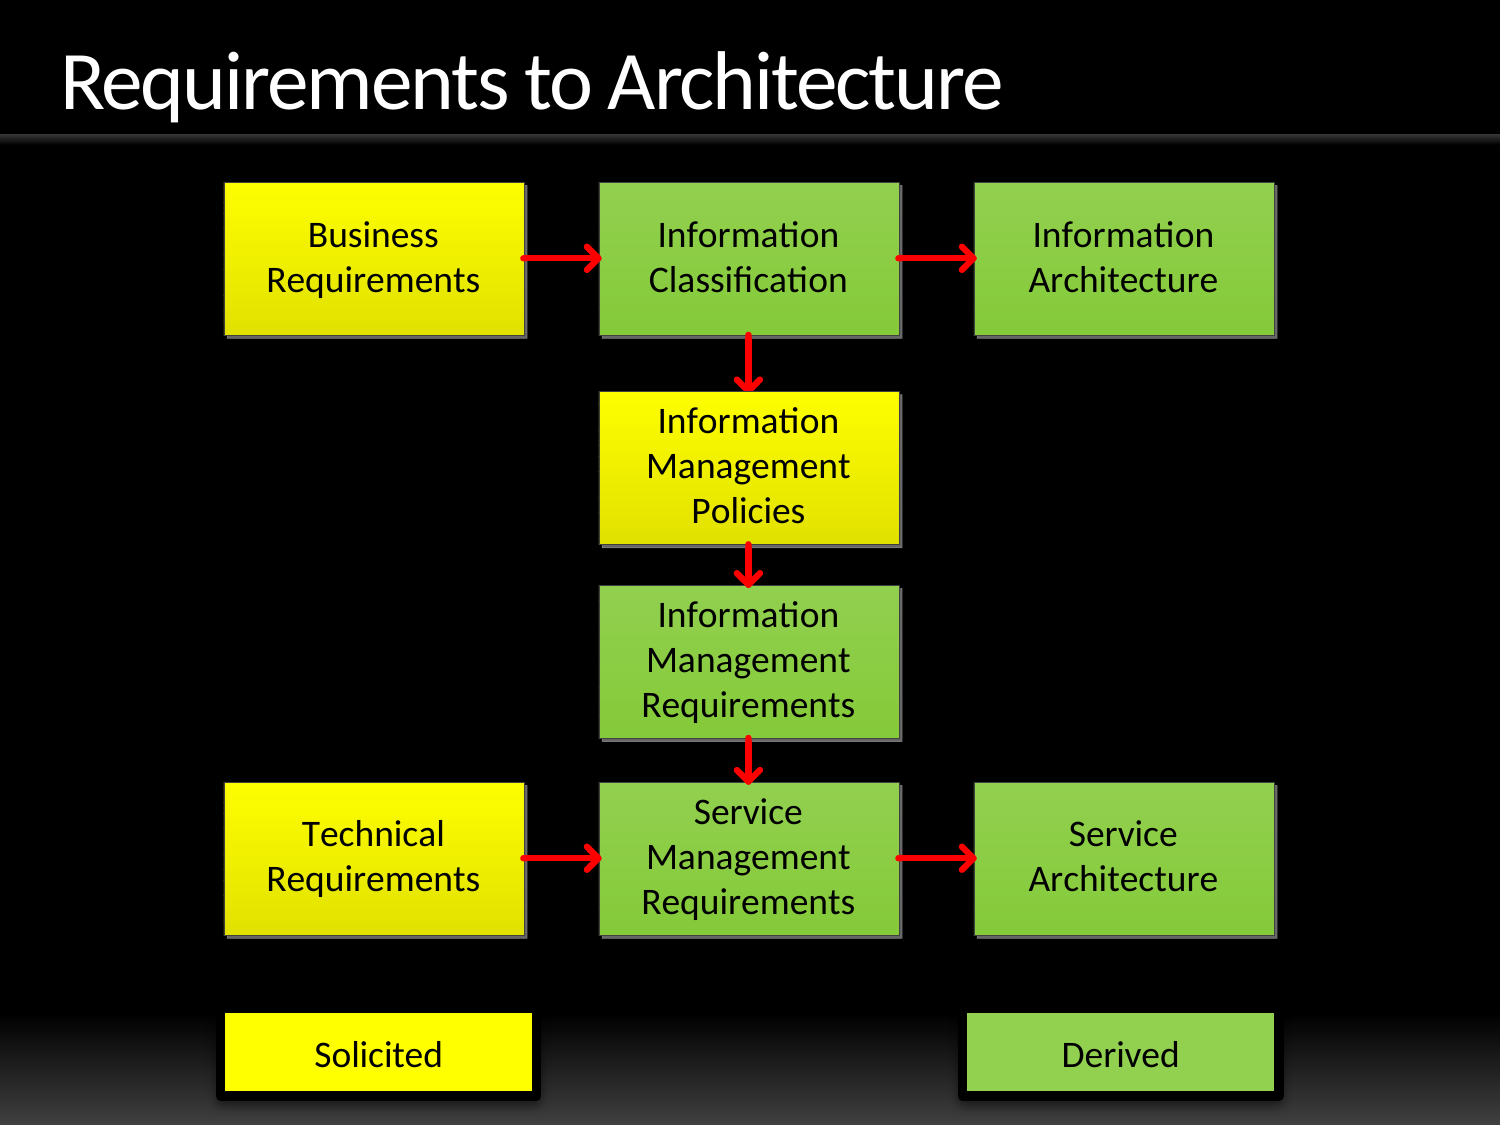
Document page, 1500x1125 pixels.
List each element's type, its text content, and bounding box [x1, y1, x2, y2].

text_box Derived [962, 1008, 1280, 1097]
picture [220, 178, 1280, 941]
title Requirements to Architecture [60, 37, 1440, 129]
text_box Solicited [220, 1008, 537, 1097]
